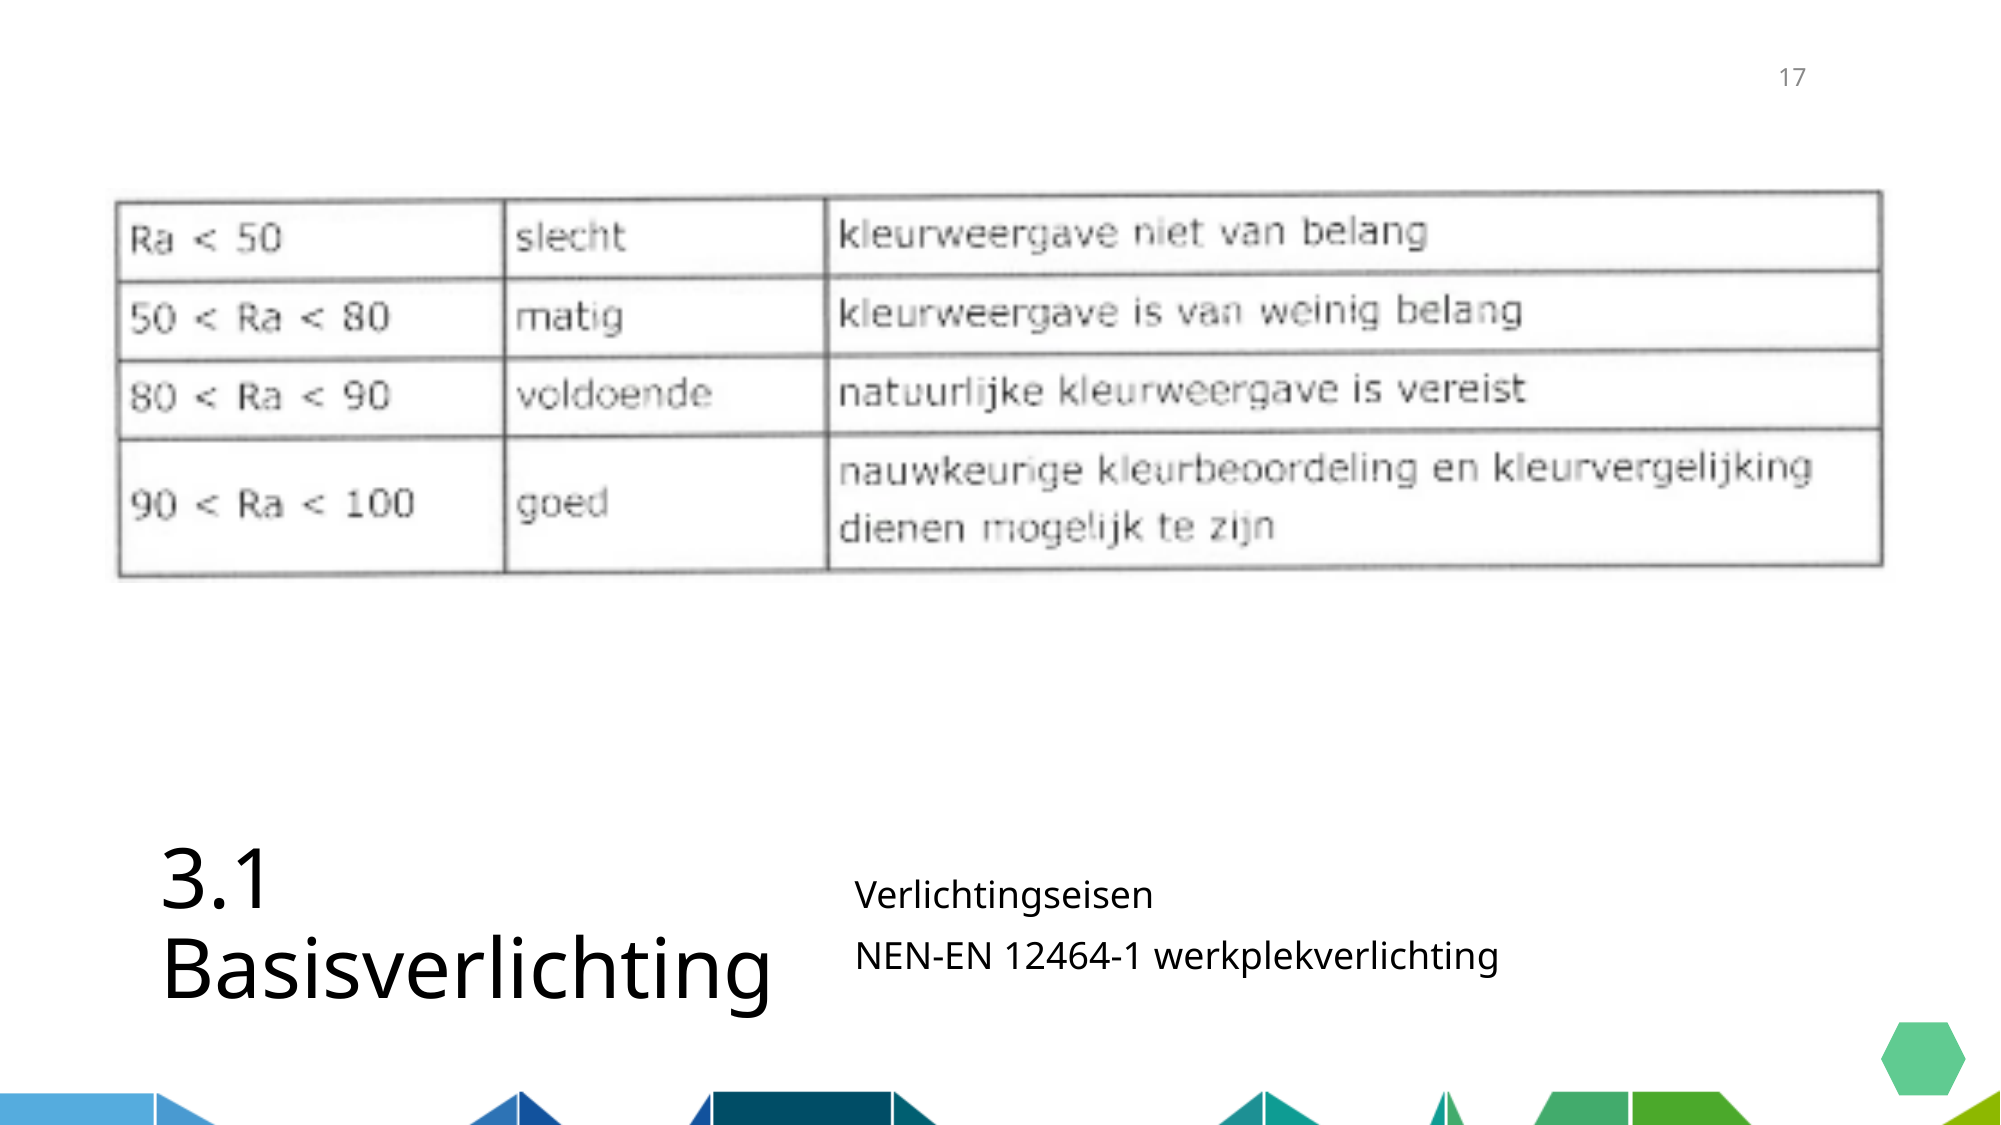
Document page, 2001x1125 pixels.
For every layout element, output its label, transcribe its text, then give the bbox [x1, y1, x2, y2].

picture [105, 188, 1896, 583]
slide_number 17 [1717, 52, 1868, 105]
picture [0, 1086, 2000, 1125]
list Verlichtingseisen NEN-EN 12464-1 werkplekverlichting [839, 782, 1871, 1073]
title 3.1 Basisverlichting [145, 780, 794, 1073]
